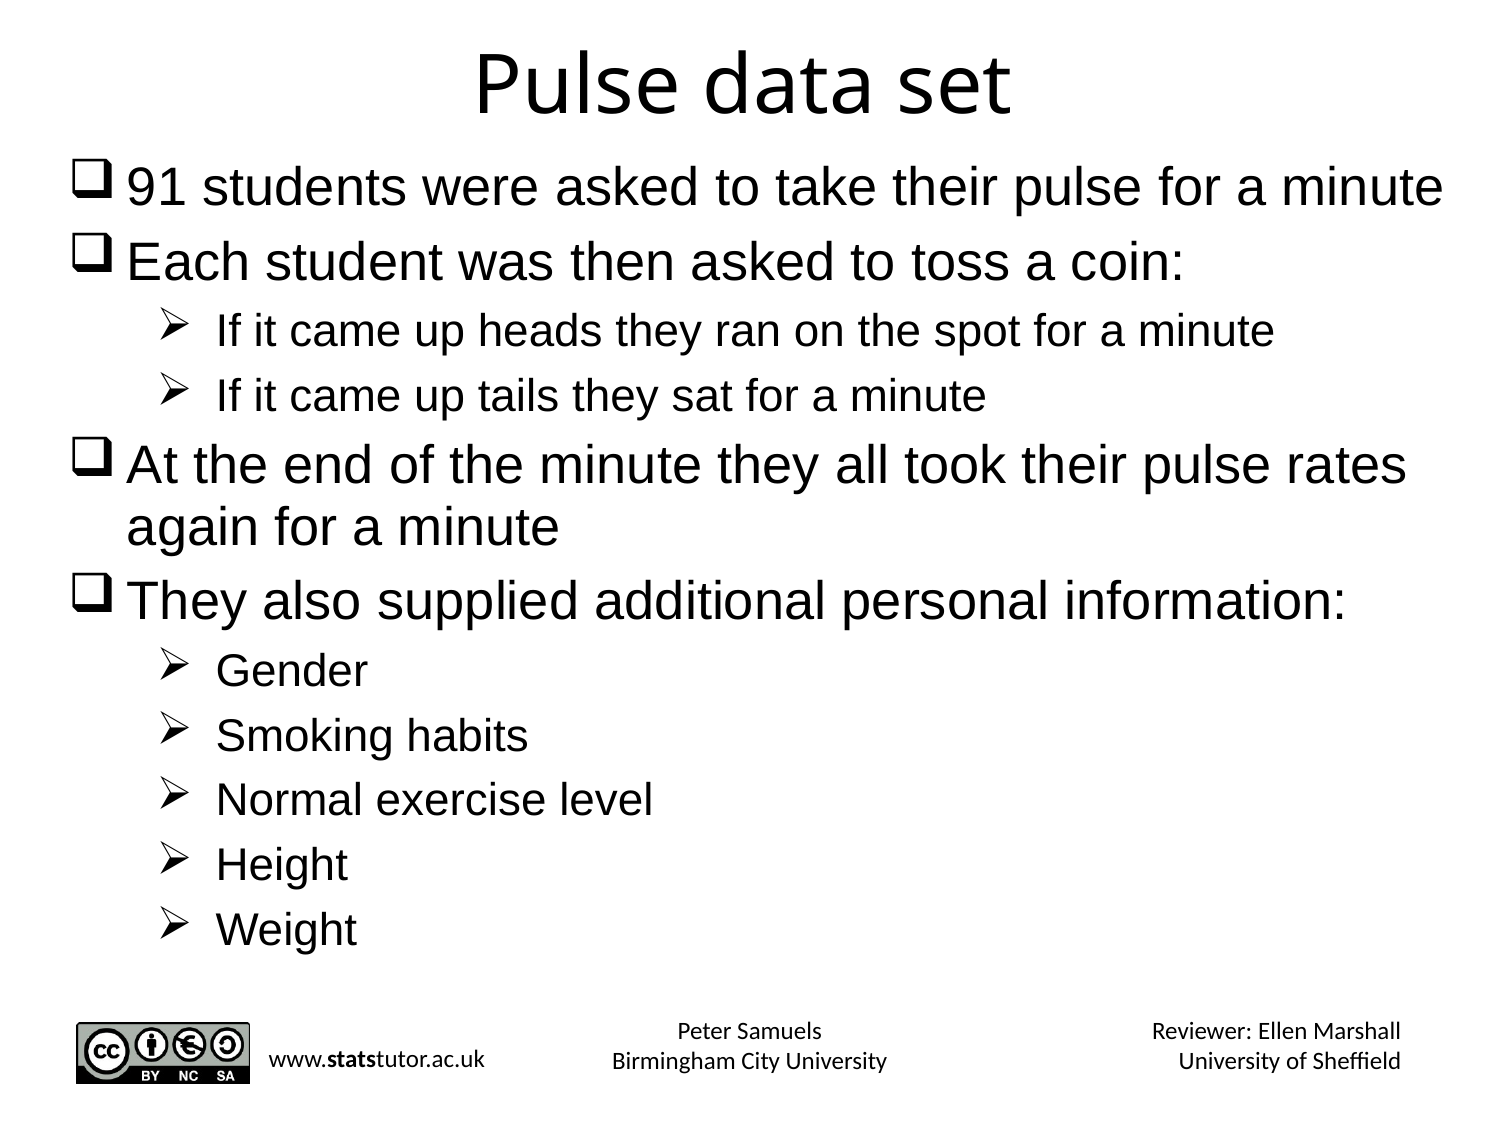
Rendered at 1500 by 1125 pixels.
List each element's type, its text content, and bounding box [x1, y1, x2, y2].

text_box Peter Samuels Birmingham City University [549, 1007, 951, 1083]
picture [76, 1022, 251, 1084]
title Pulse data set [105, 23, 1381, 138]
text_box Reviewer: Ellen Marshall University of Sheffield [1038, 1007, 1417, 1083]
text_box www.statstutor.ac.uk [254, 1035, 561, 1080]
list 91 students were asked to take their pulse for a minute Each student was then asked to toss a coin: If it came up heads they ran on the spot for a minute If it came up tails they sat for a minute At the end of the minute they all took their pulse rates again for a minute They also supplied additional personal information: Gender Smoking habits Normal exercise level Height Weight [53, 149, 1471, 976]
